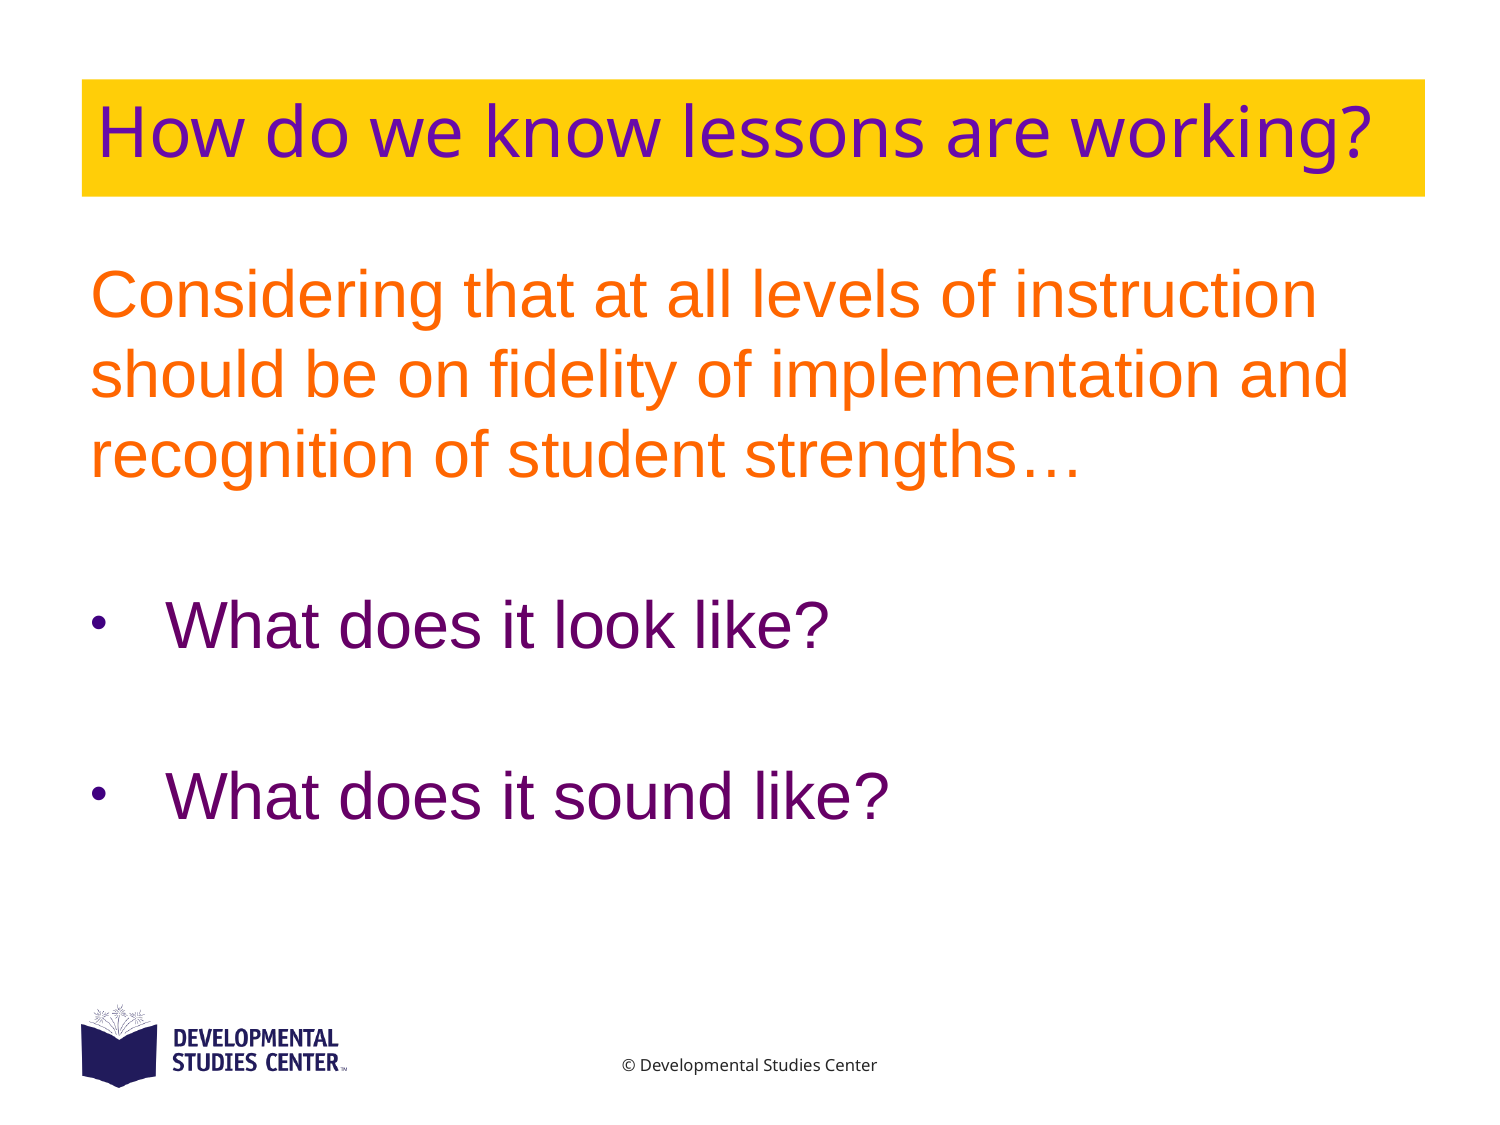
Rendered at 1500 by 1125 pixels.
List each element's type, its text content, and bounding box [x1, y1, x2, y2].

title How do we know lessons are working? [81, 79, 1425, 197]
list Considering that at all levels of instruction should be on fidelity of implementation and recognition of student strengths… What does it look like? What does it sound like? [75, 243, 1425, 1005]
picture [81, 1005, 347, 1088]
